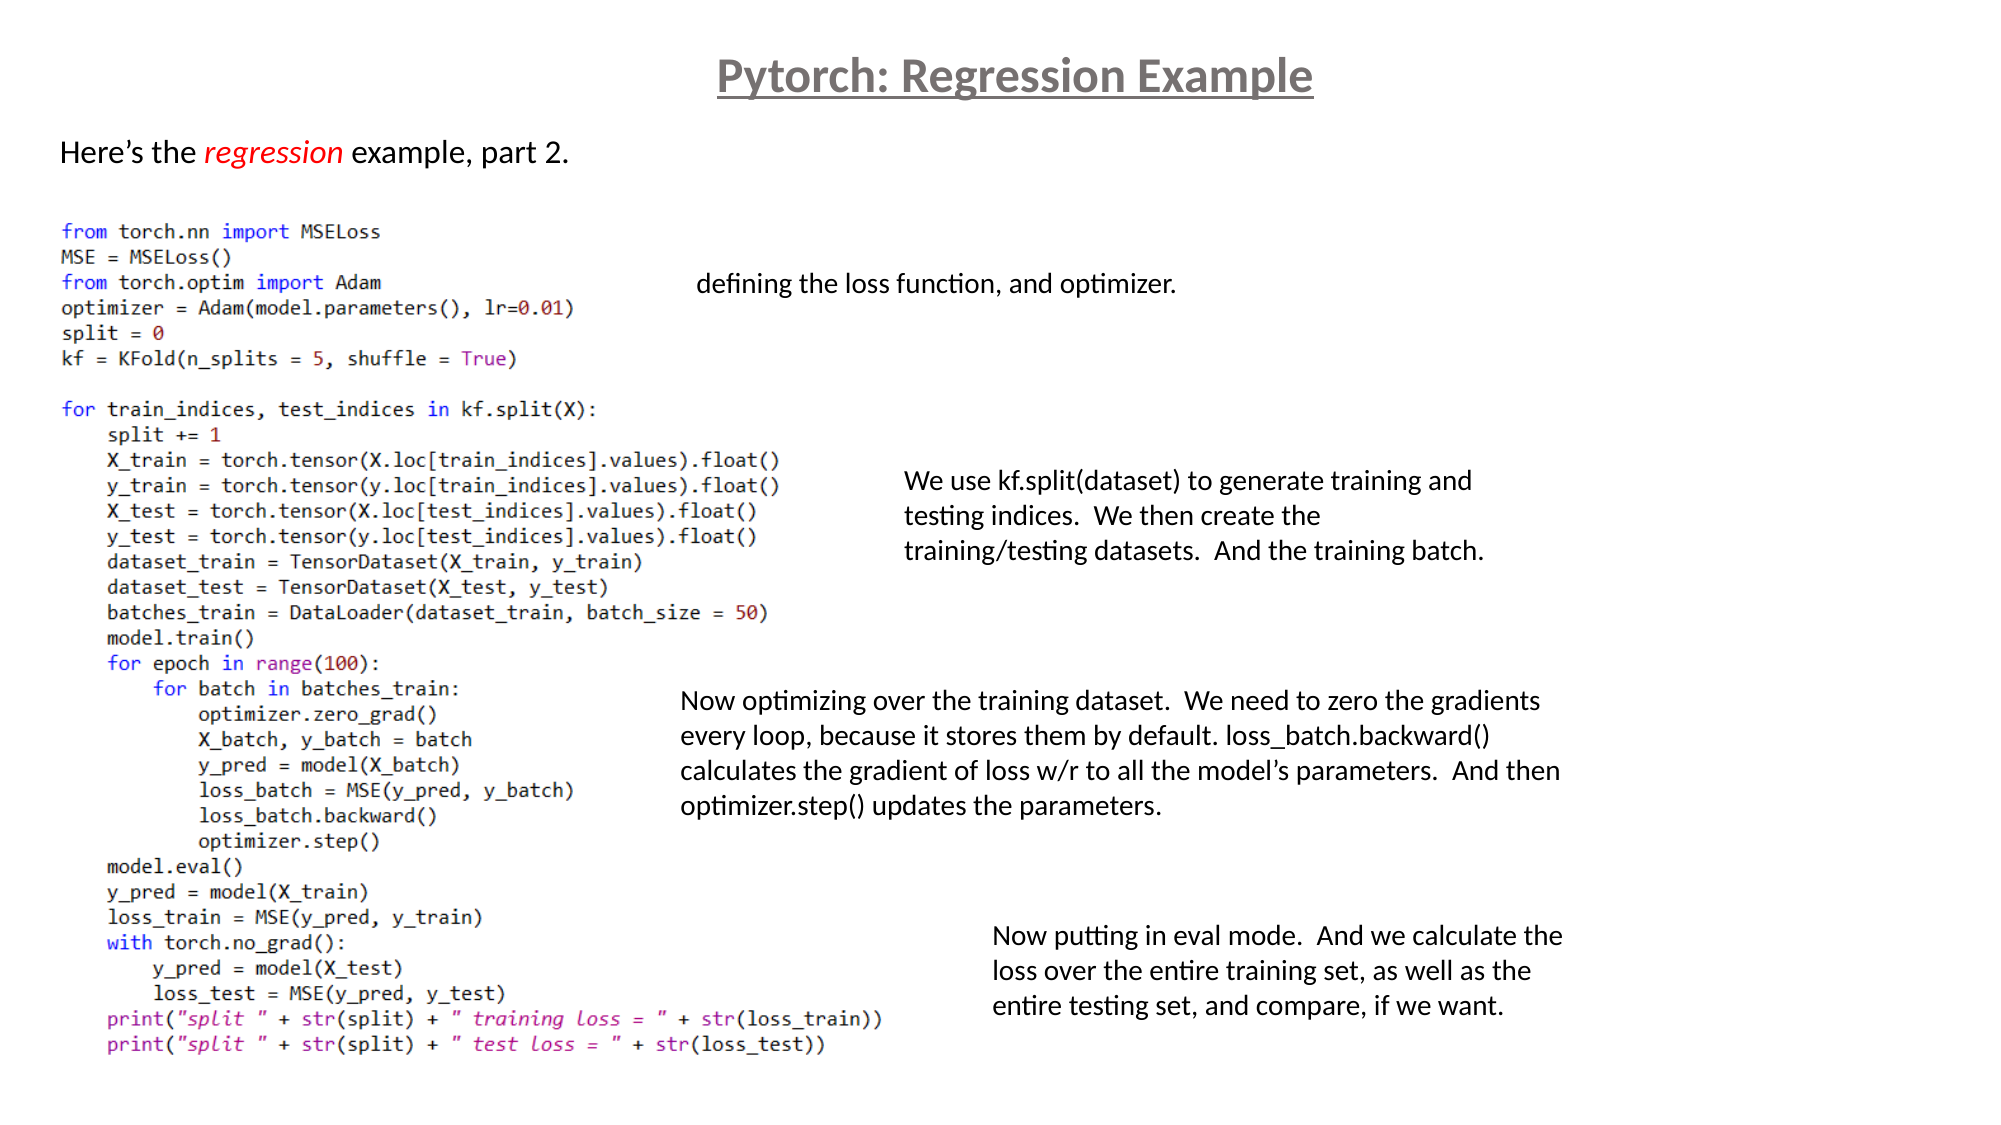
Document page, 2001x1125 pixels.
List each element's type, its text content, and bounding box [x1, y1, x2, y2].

text_box Now putting in eval mode. And we calculate the loss over the entire training set, as well as the entire testing set, and compare, if we want. [977, 908, 1594, 1029]
picture [59, 208, 890, 1065]
text_box Pytorch: Regression Example [702, 34, 1330, 110]
text_box Here’s the regression example, part 2. [44, 123, 673, 178]
text_box We use kf.split(dataset) to generate training and testing indices. We then create the training/testing datasets. And the training batch. [890, 454, 1522, 574]
text_box defining the loss function, and optimizer. [890, 257, 1260, 308]
text_box Now optimizing over the training dataset. We need to zero the gradients every loop, because it stores them by default. loss_batch.backward() calculates the gradient of loss w/r to all the model’s parameters. And then optimizer.step() updates the parameters. [890, 673, 1588, 829]
